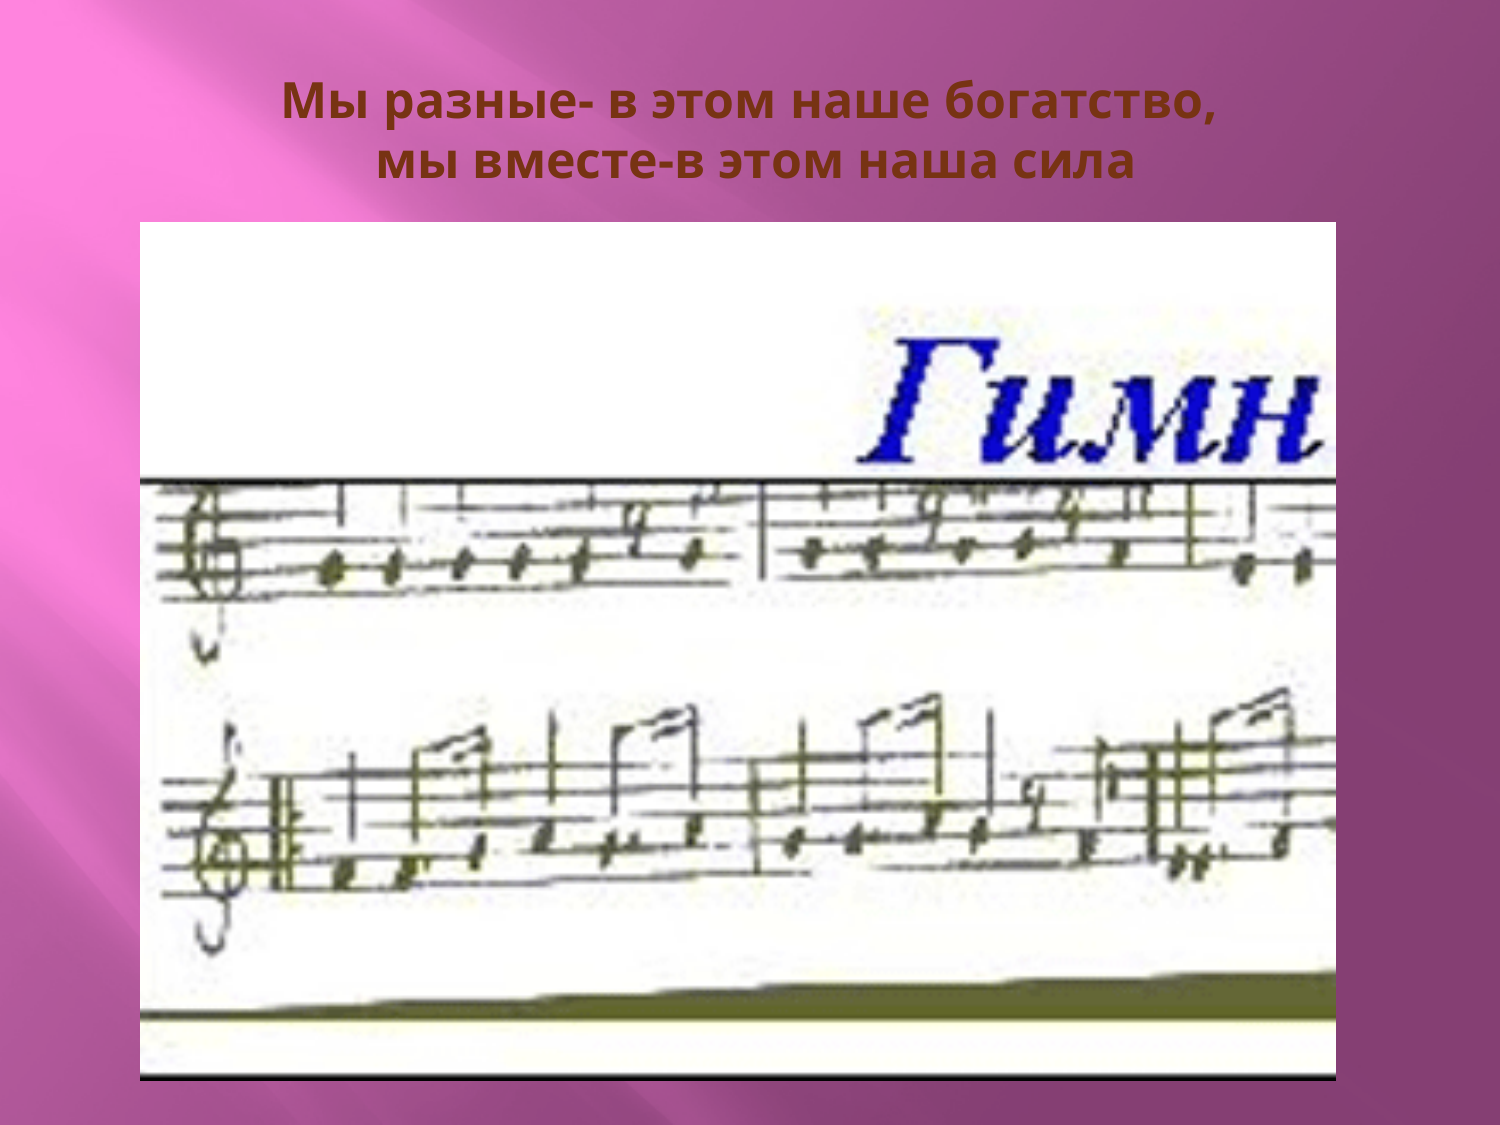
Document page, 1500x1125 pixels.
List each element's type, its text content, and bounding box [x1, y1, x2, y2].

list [140, 222, 1337, 1081]
title Мы разные- в этом наше богатство, мы вместе-в этом наша сила [58, 0, 1454, 258]
